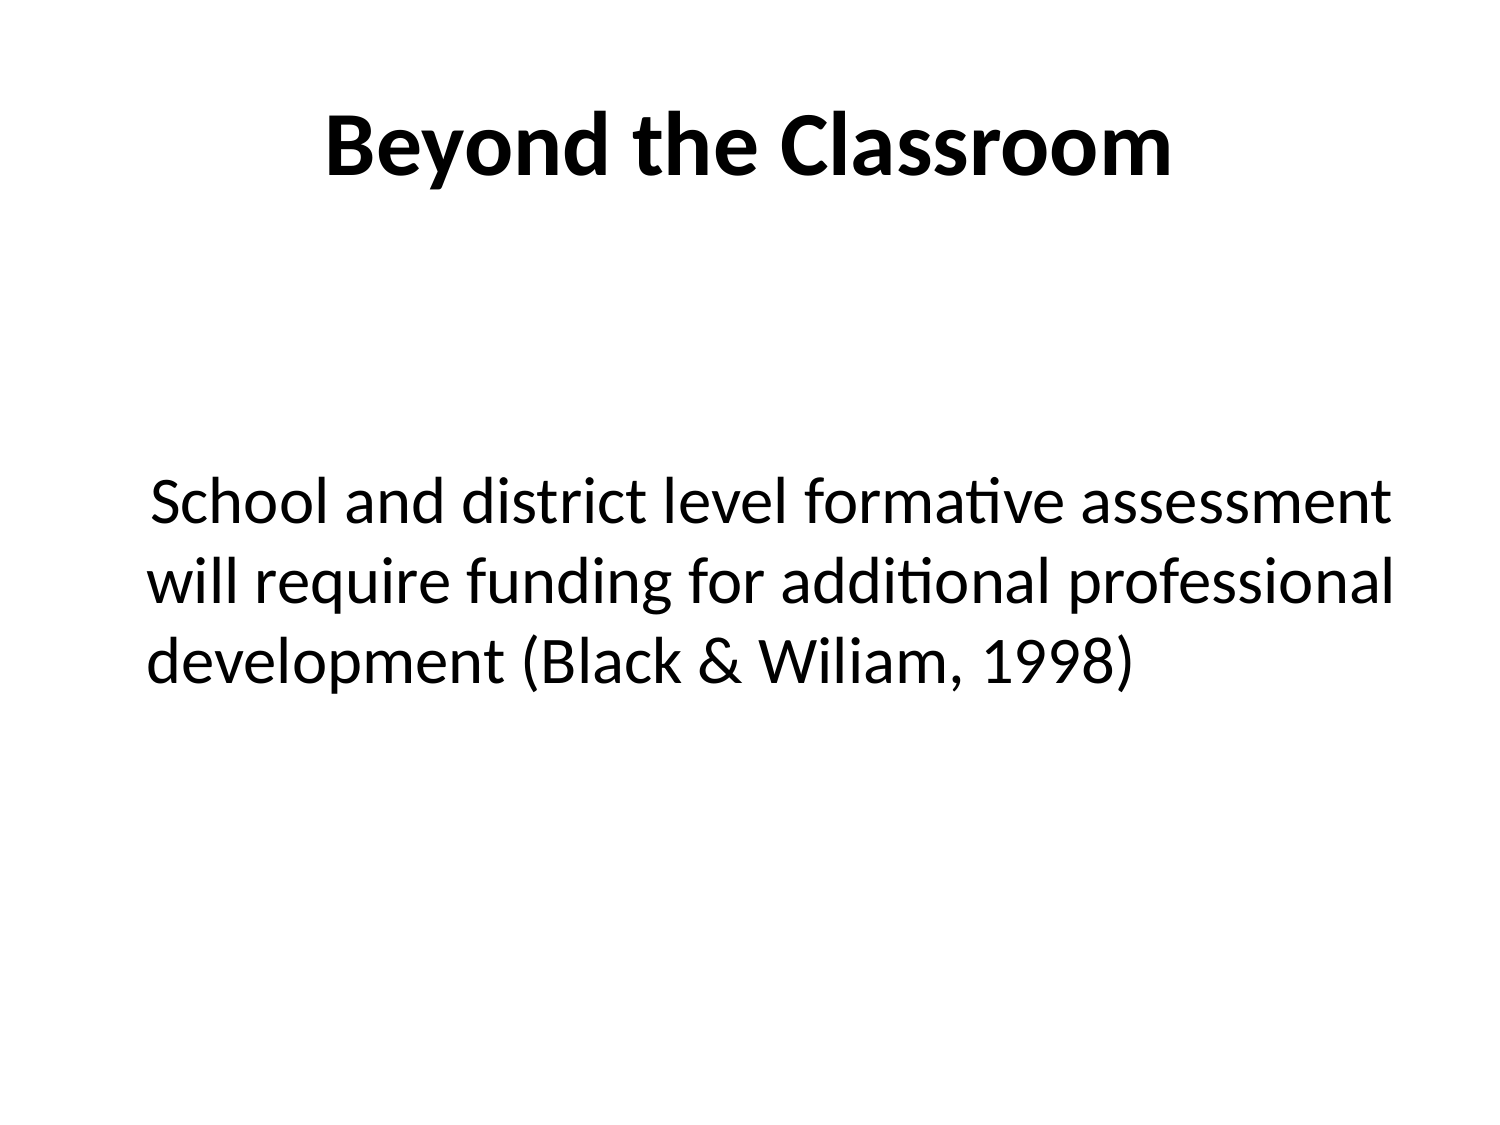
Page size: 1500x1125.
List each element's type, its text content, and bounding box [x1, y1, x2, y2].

list School and district level formative assessment will require funding for additional professional development (Black & Wiliam, 1998) [75, 262, 1425, 1005]
title Beyond the Classroom [75, 45, 1425, 233]
